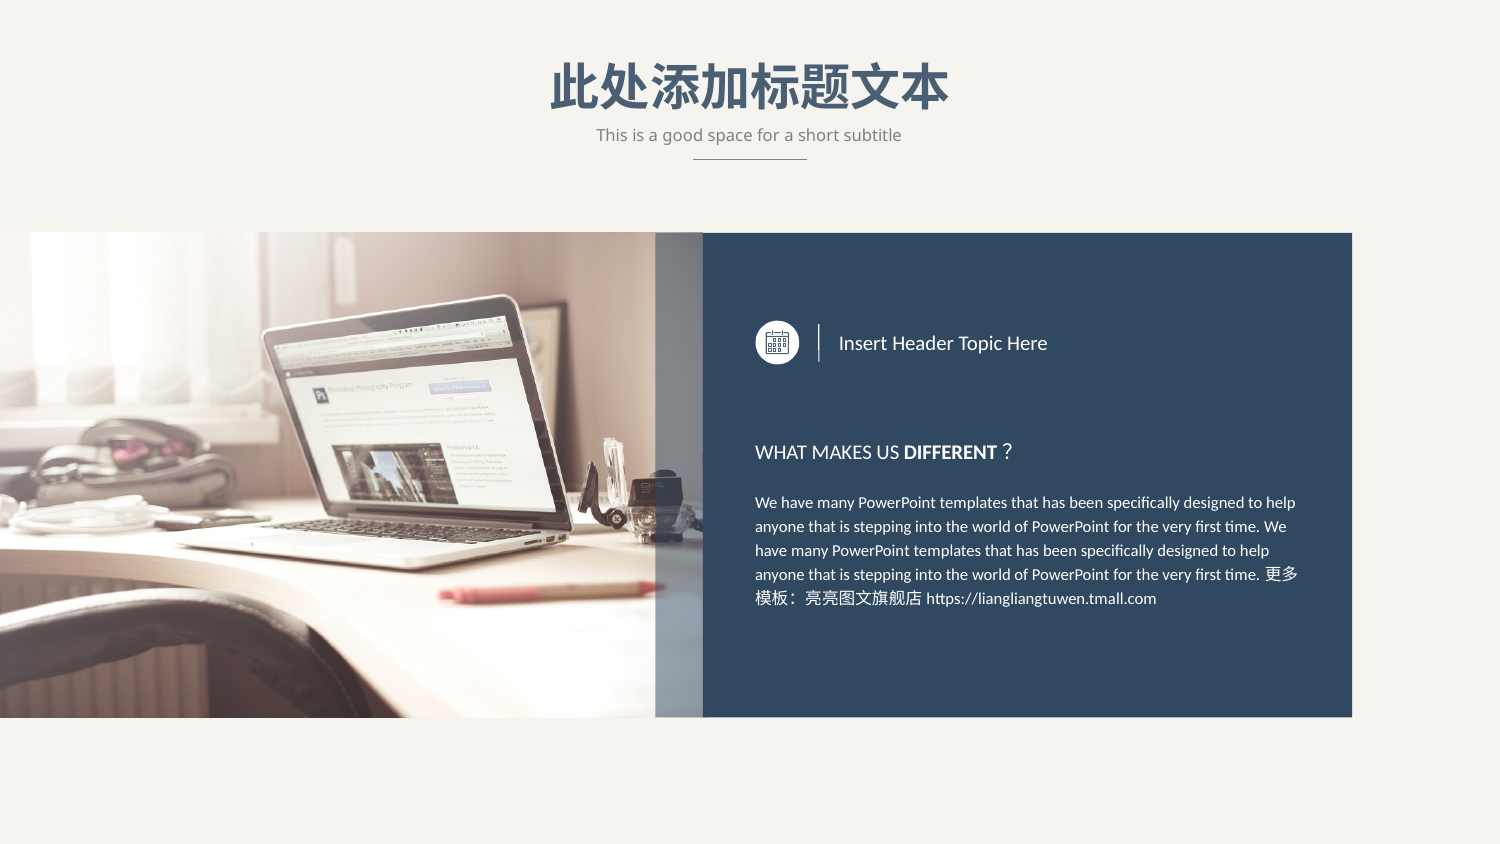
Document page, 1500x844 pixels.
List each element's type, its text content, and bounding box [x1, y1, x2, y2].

text_box This is a good space for a short subtitle [581, 117, 918, 153]
text_box 此处添加标题文本 [535, 47, 965, 123]
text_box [765, 330, 789, 354]
text_box [755, 320, 800, 361]
text_box [655, 232, 707, 718]
text_box WHAT MAKES US DIFFERENT？ We have many PowerPoint templates that has been specifically designed to help anyone that is stepping into the world of PowerPoint for the very first time. We have many PowerPoint templates that has been specifically designed to help anyone that is stepping into the world of PowerPoint for the very first time.更多模板：亮亮图文旗舰店https://liangliangtuwen.tmall.com [754, 433, 1311, 608]
text_box [0, 232, 655, 718]
text_box [765, 361, 789, 365]
text_box [707, 232, 1353, 718]
text_box Insert Header Topic Here [823, 321, 1063, 362]
